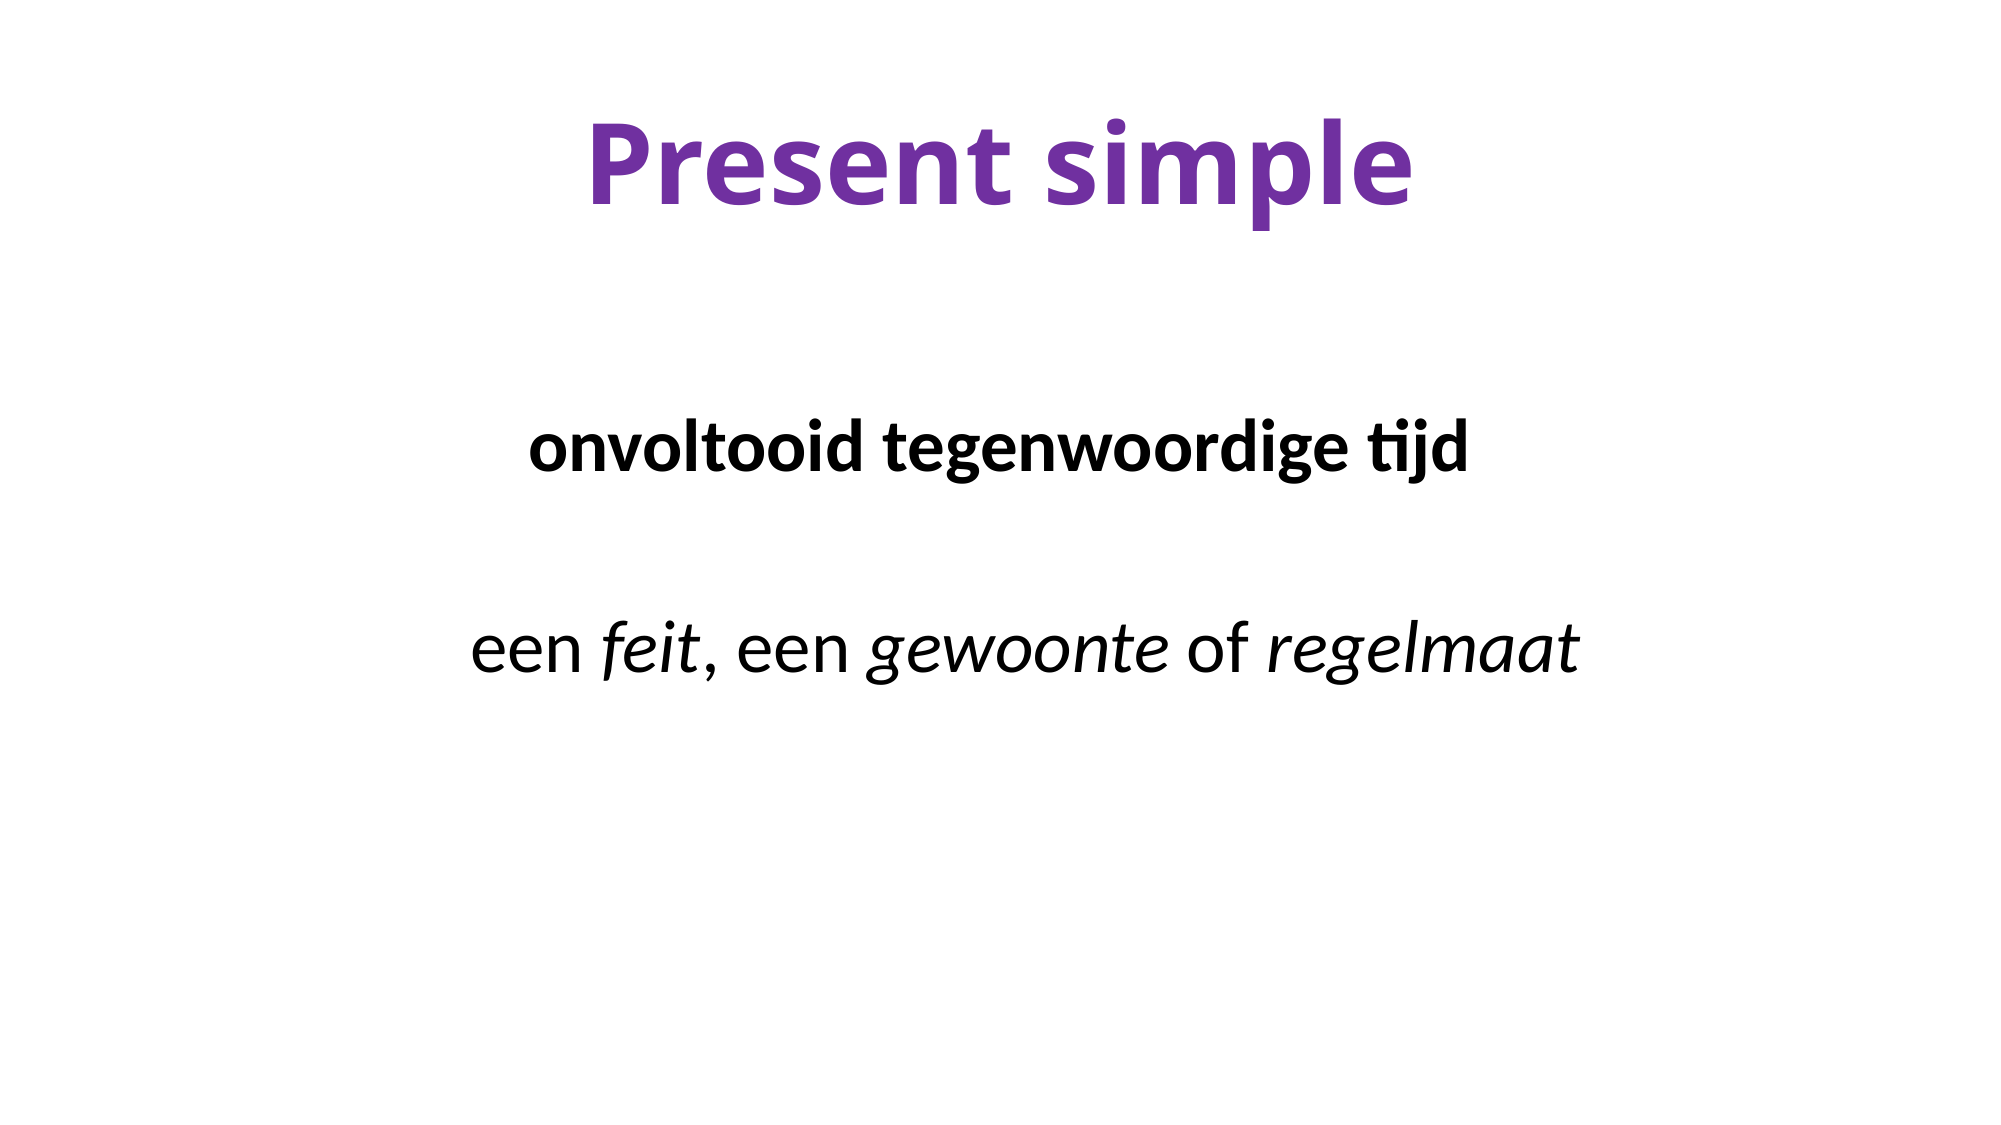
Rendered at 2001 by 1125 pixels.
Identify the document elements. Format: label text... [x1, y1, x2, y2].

list onvoltooid tegenwoordige tijd een feit, een gewoonte of regelmaat [137, 299, 1863, 1014]
title Present simple [137, 59, 1863, 278]
